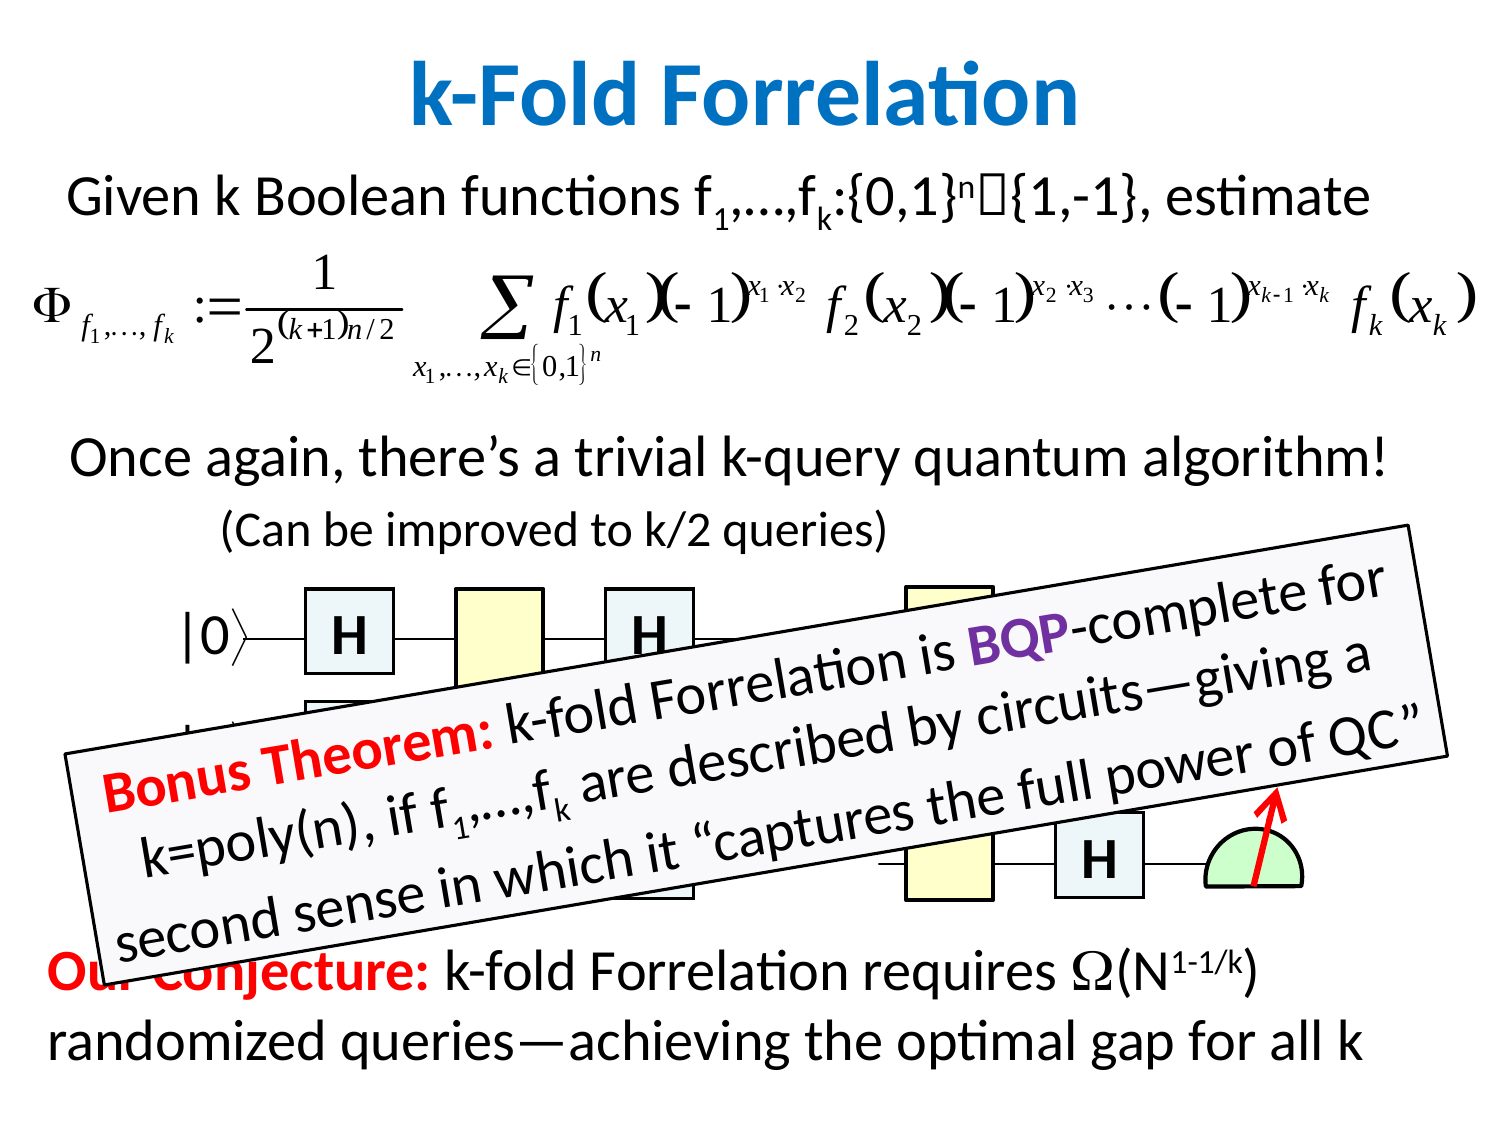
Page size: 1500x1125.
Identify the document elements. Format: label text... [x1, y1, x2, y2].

text_box Given k Boolean functions f1,…,fk:{0,1}n{1,-1}, estimate [51, 149, 1439, 238]
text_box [155, 562, 1302, 928]
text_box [24, 239, 1480, 397]
text_box k-Fold Forrelation [32, 26, 1458, 151]
text_box Our Conjecture: k-fold Forrelation requires (N1-1/k) randomized queries—achieving the optimal gap for all k [32, 924, 1458, 1080]
text_box Once again, there’s a trivial k-query quantum algorithm! (Can be improved to k/2 queries) [54, 410, 1443, 565]
text_box Bonus Theorem: k-fold Forrelation is BQP-complete for k=poly(n), if f1,…,fk are described by circuits—giving a second sense in which it “captures the full power of QC” [64, 739, 392, 985]
text_box Bonus Theorem: k-fold Forrelation is BQP-complete for k=poly(n), if f1,…,fk are described by circuits—giving a second sense in which it “captures the full power of QC” [1203, 525, 1448, 781]
